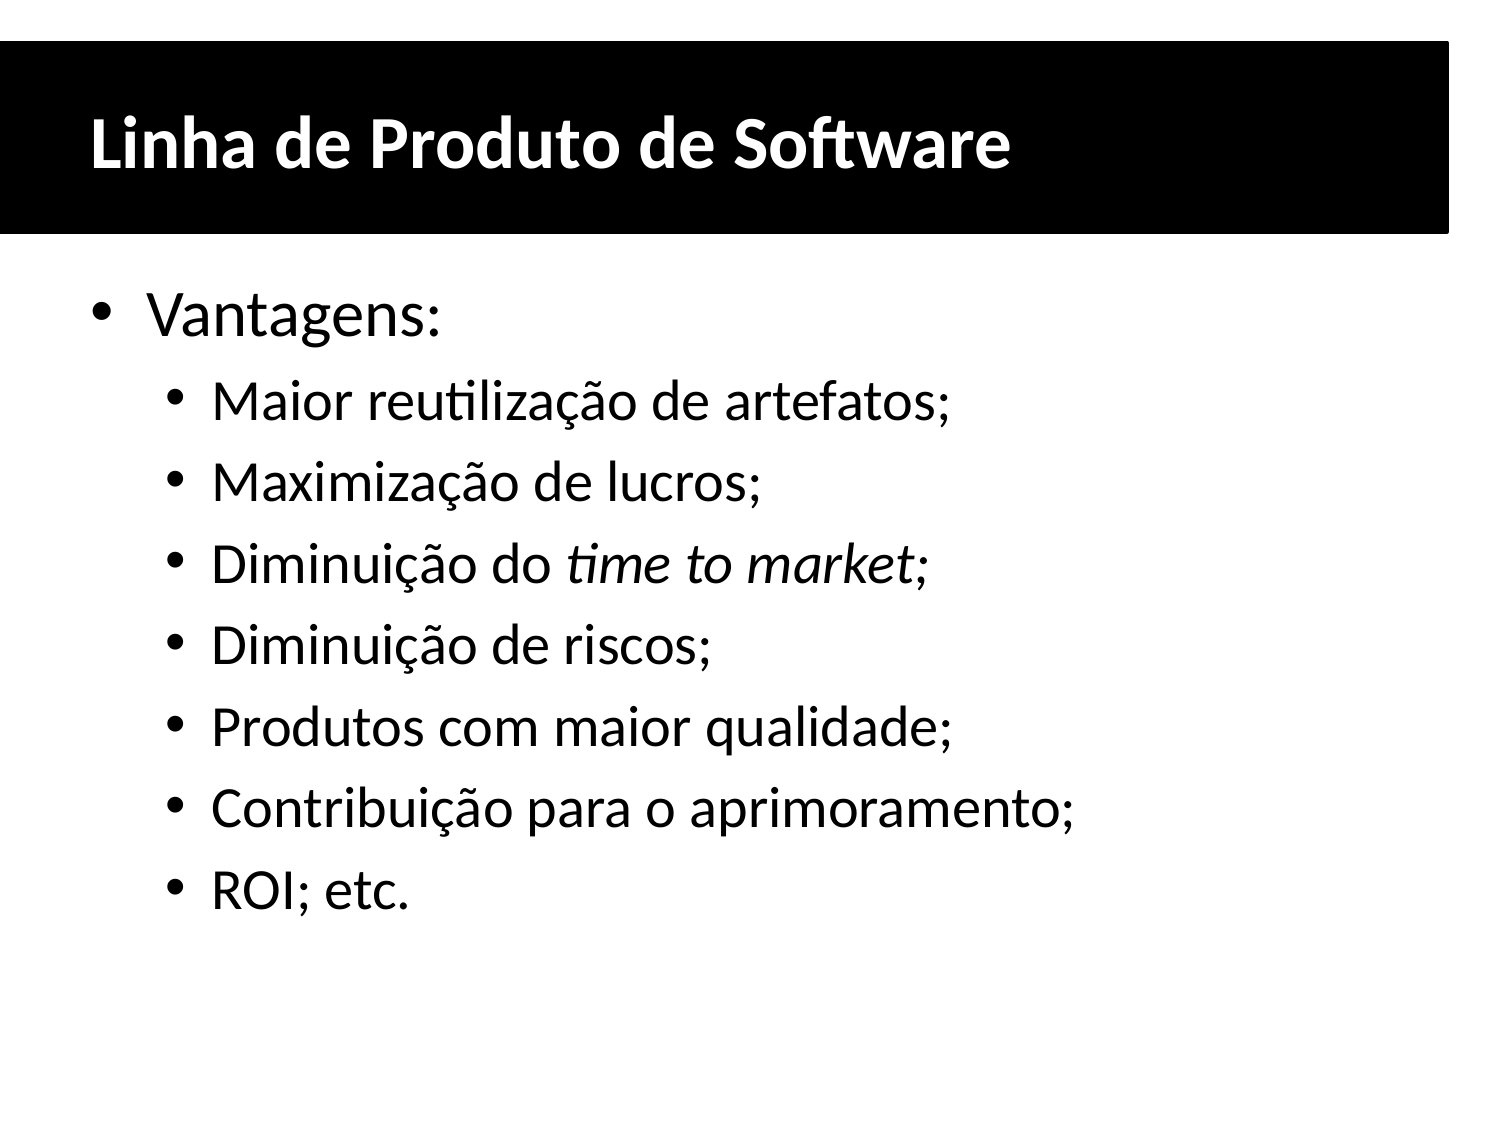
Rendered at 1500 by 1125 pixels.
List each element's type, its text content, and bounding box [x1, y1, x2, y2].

title Linha de Produto de Software [75, 45, 1425, 233]
list Vantagens: Maior reutilização de artefatos; Maximização de lucros; Diminuição do time to market; Diminuição de riscos; Produtos com maior qualidade; Contribuição para o aprimoramento; ROI; etc. [75, 262, 1425, 1005]
text_box [0, 41, 1449, 234]
